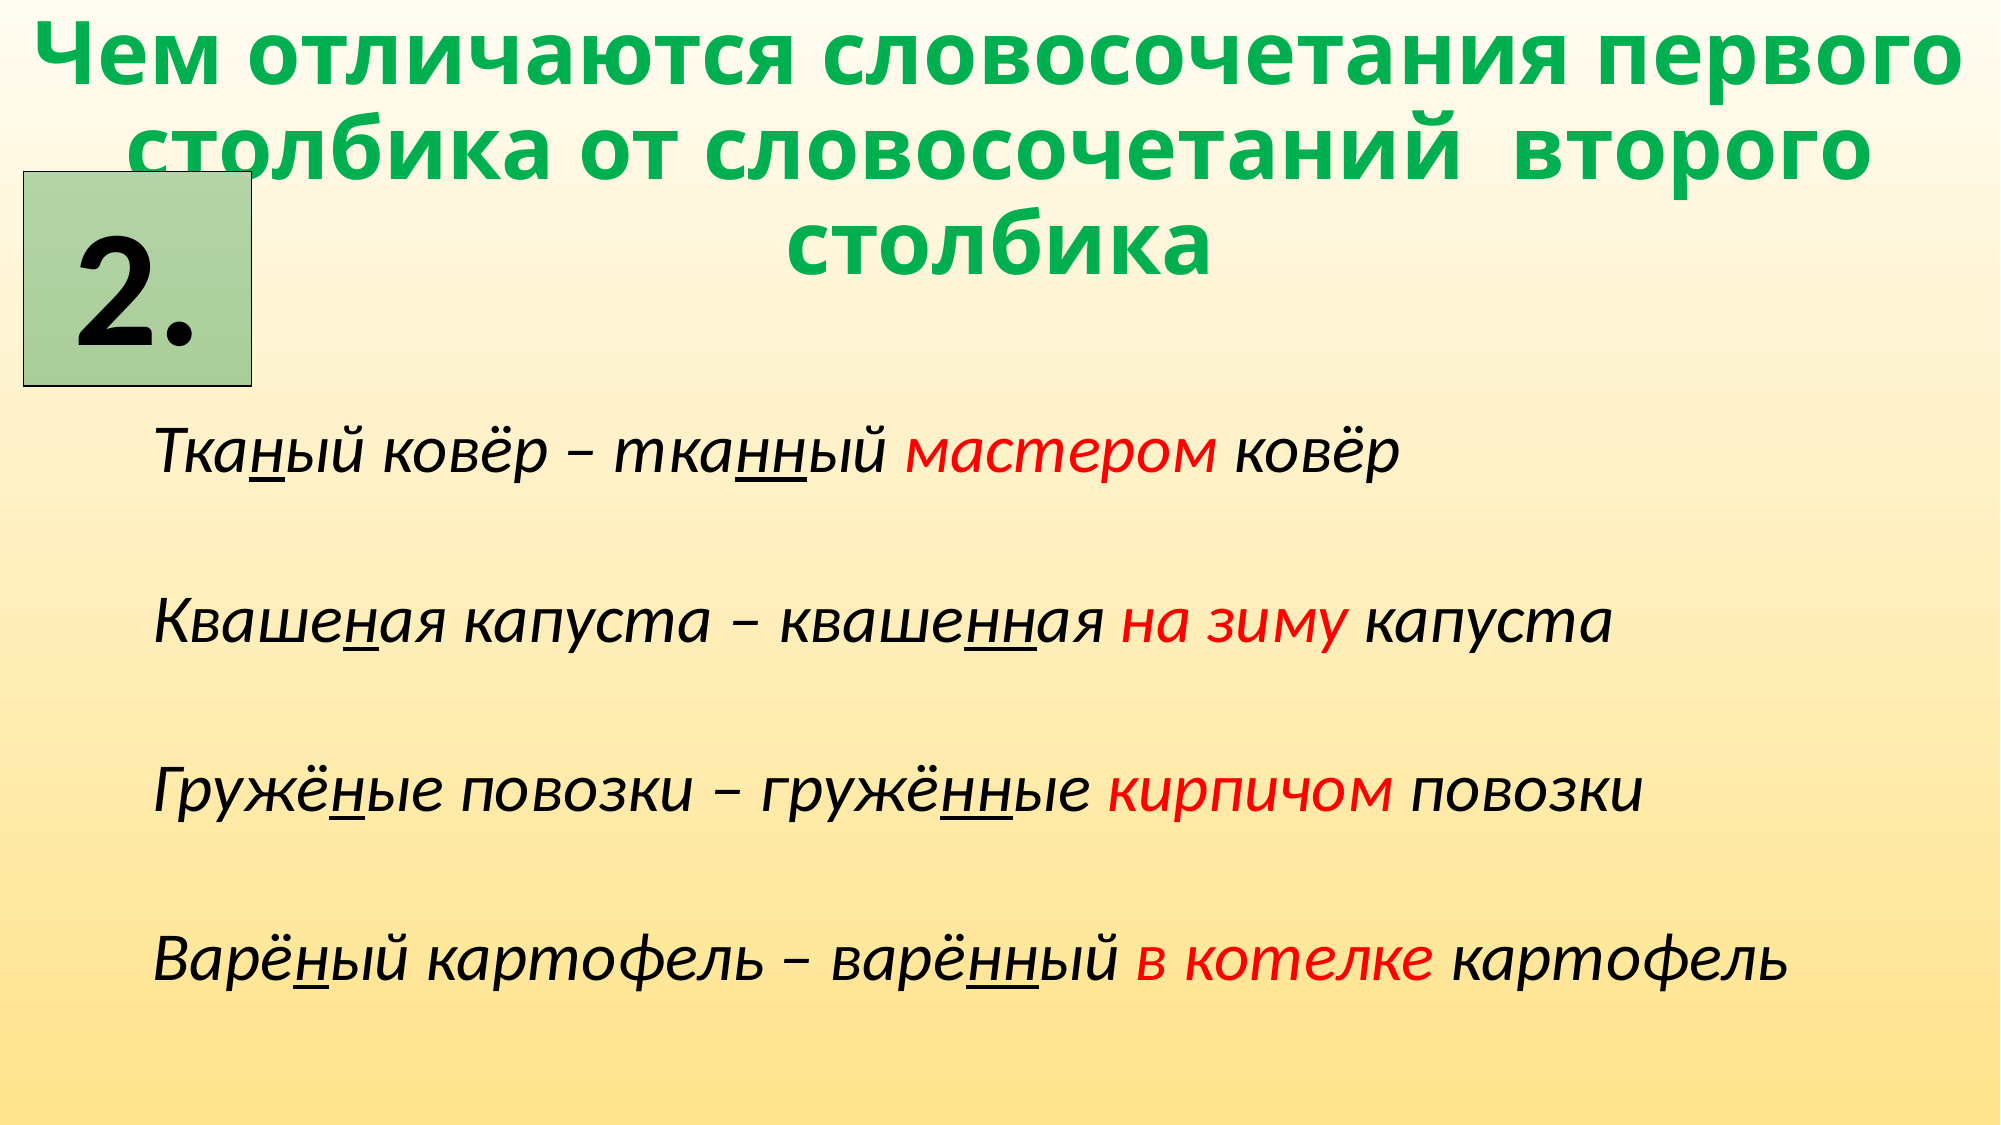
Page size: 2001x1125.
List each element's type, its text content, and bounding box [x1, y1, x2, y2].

list Тканый ковёр – тканный мастером ковёр Квашеная капуста – квашенная на зиму капуста Гружёные повозки – гружённые кирпичом повозки Варёный картофель – варённый в котелке картофель [137, 406, 1863, 1014]
title Чем отличаются словосочетания первого столбика от словосочетаний второго столбика [0, 0, 2000, 302]
text_box 2. [23, 171, 252, 387]
